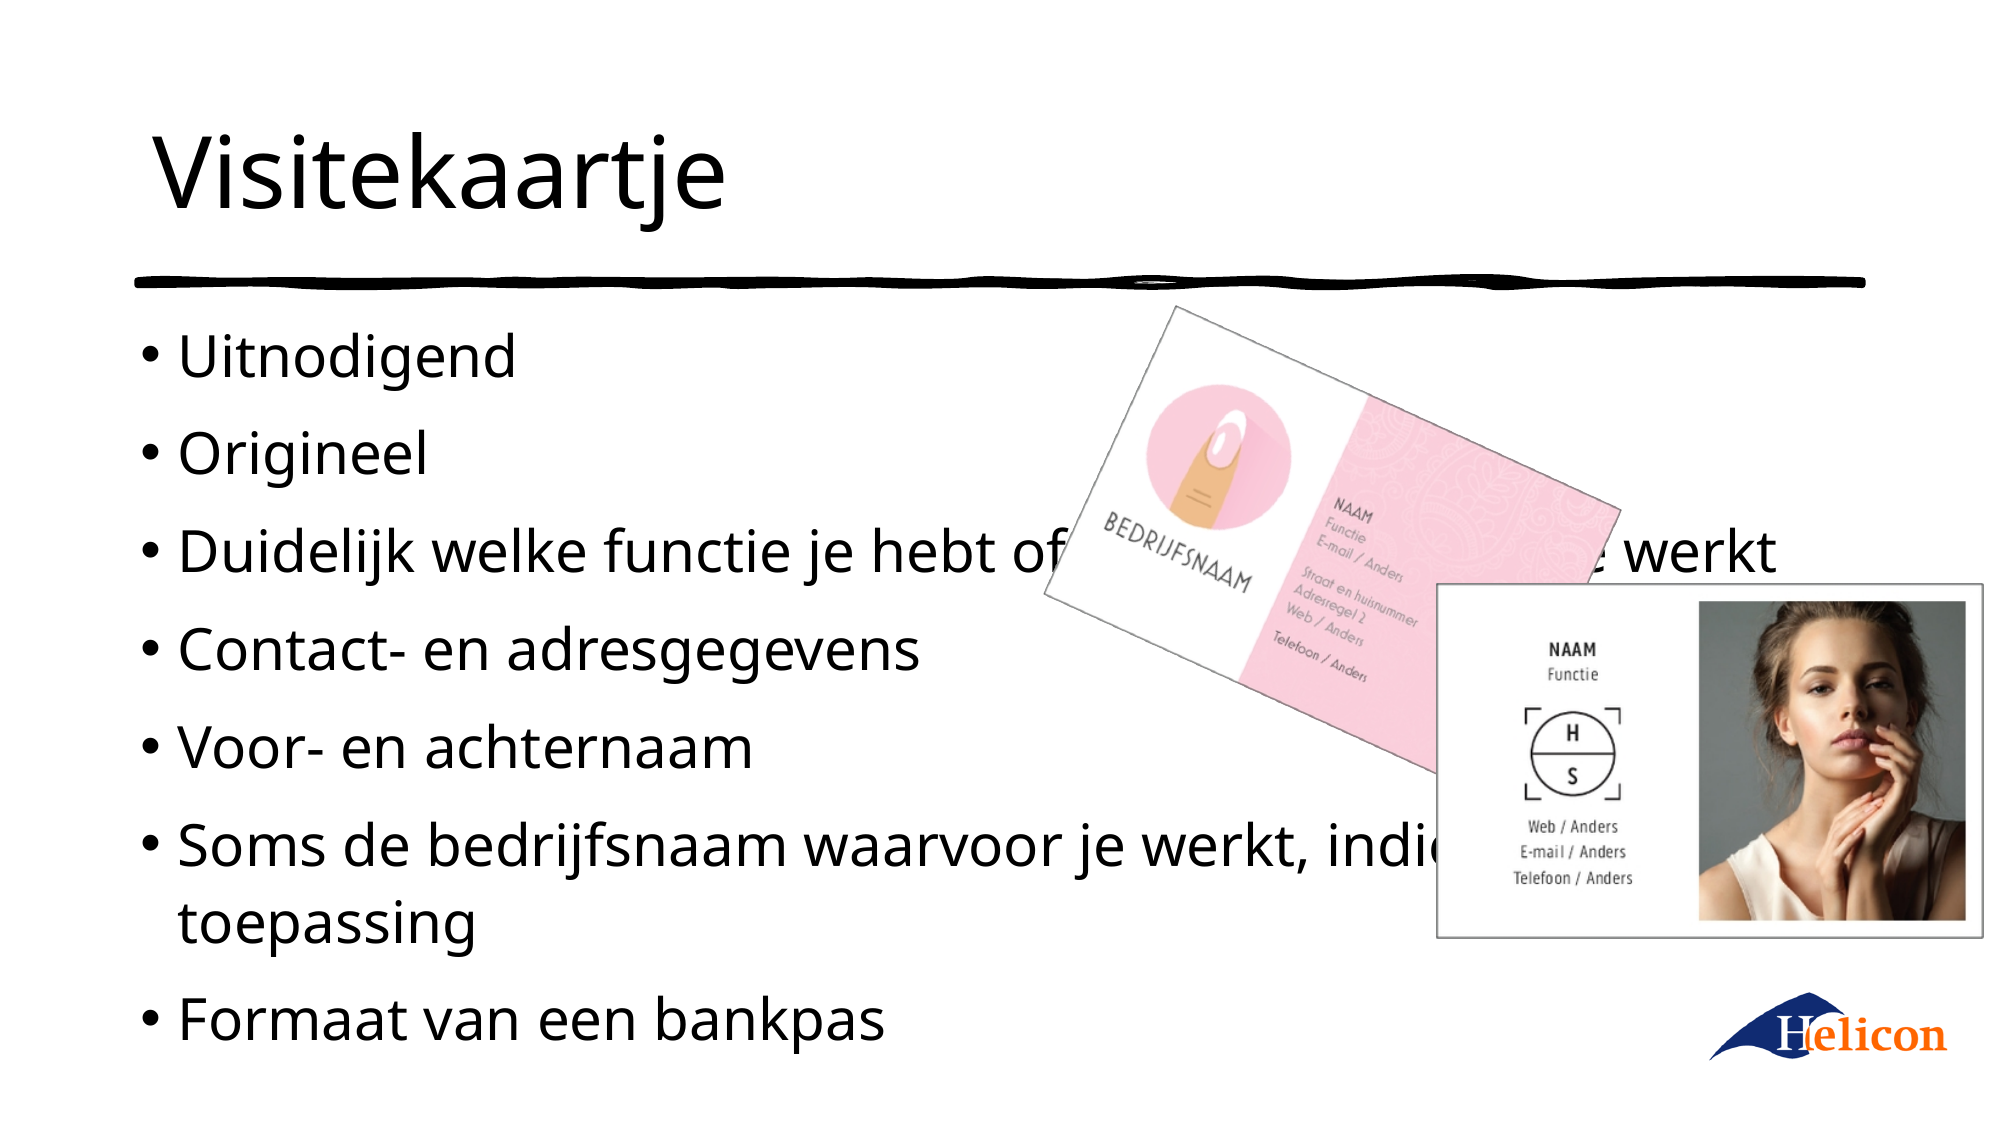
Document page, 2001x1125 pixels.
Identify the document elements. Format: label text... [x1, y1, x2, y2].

list Uitnodigend Origineel Duidelijk welke functie je hebt of in welke branche je werkt Contact- en adresgegevens Voor- en achternaam Soms de bedrijfsnaam waarvoor je werkt, indien van toepassing Formaat van een bankpas [125, 304, 1851, 1002]
picture [1671, 952, 2000, 1125]
title Visitekaartje [137, 59, 1863, 278]
picture [1044, 306, 1984, 939]
